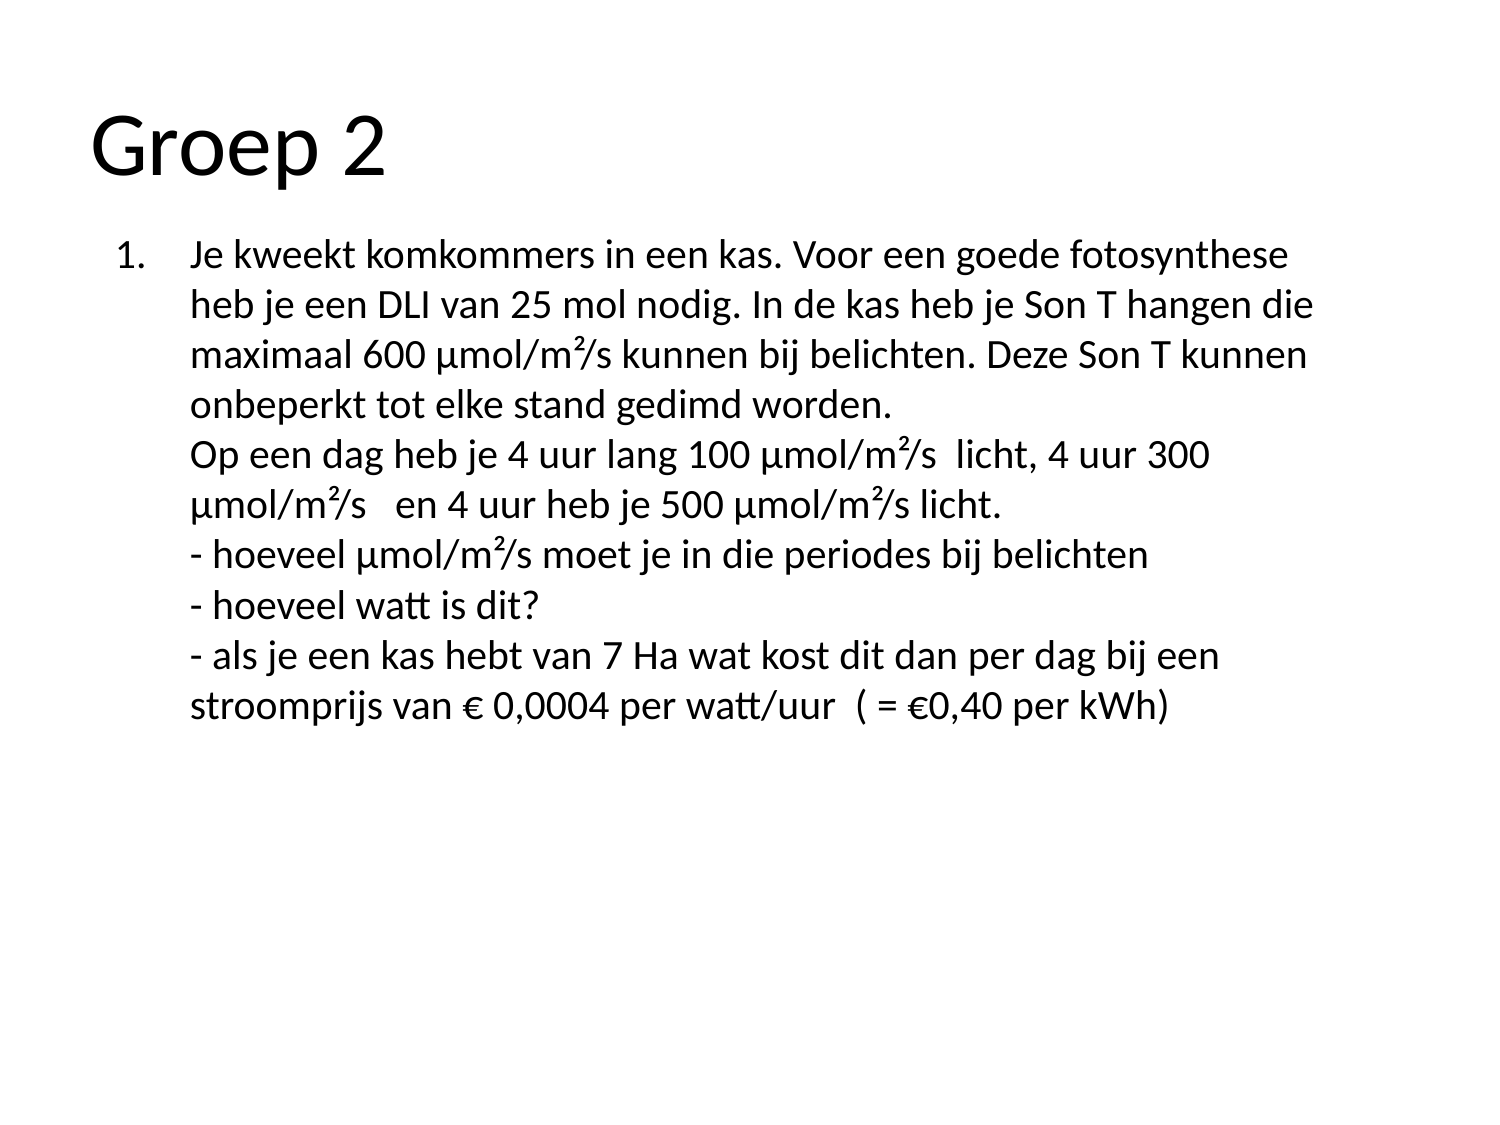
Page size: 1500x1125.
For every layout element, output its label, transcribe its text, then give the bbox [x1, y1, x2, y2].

title Groep 2 [75, 45, 1425, 233]
text_box Je kweekt komkommers in een kas. Voor een goede fotosynthese heb je een DLI van 25 mol nodig. In de kas heb je Son T hangen die maximaal 600 µmol/m²/s kunnen bij belichten. Deze Son T kunnen onbeperkt tot elke stand gedimd worden. Op een dag heb je 4 uur lang 100 µmol/m²/s licht, 4 uur 300 µmol/m²/s en 4 uur heb je 500 µmol/m²/s licht. - hoeveel µmol/m²/s moet je in die periodes bij belichten - hoeveel watt is dit? - als je een kas hebt van 7 Ha wat kost dit dan per dag bij een stroomprijs van € 0,0004 per watt/uur ( = €0,40 per kWh) [100, 219, 1353, 735]
